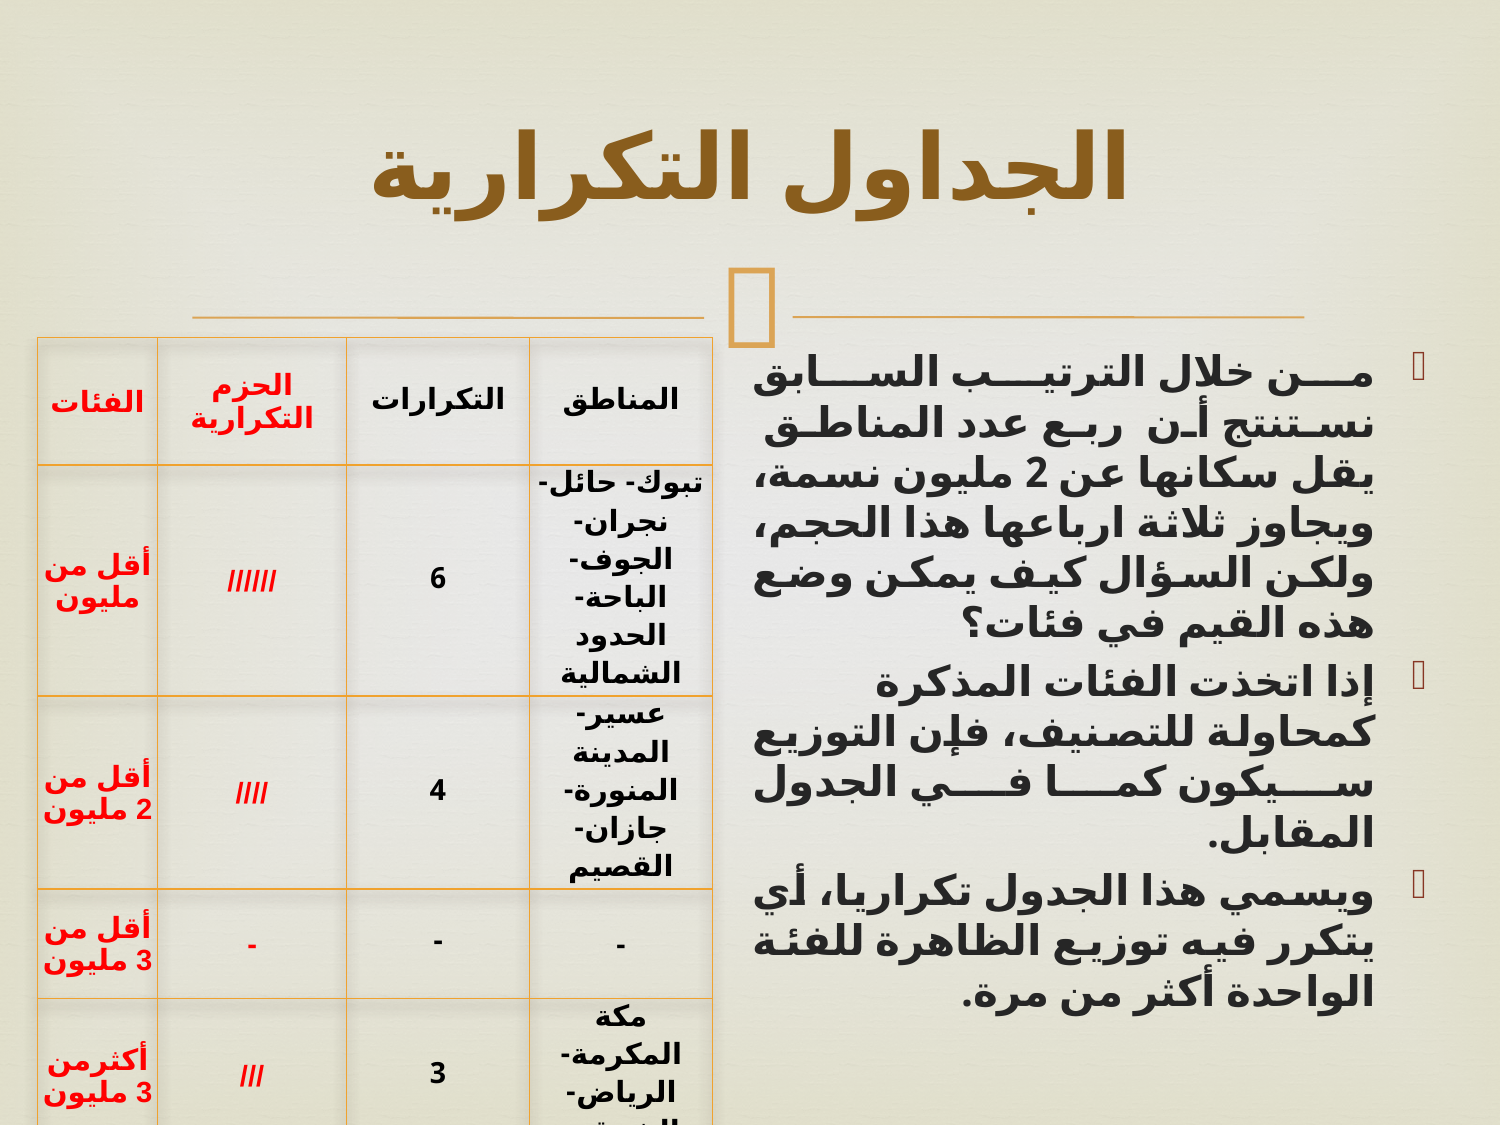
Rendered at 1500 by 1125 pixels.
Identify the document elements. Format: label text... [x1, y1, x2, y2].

table_cell - [347, 890, 529, 998]
table_header الفئات [38, 338, 157, 464]
table_header التكرارات [347, 338, 529, 464]
table_cell ////// [158, 466, 346, 695]
table_cell 3 [347, 999, 529, 1125]
table_cell عسير- المدينة المنورة- جازان- القصيم [530, 697, 712, 888]
list من خلال الترتيب السابق نستنتج أن ربع عدد المناطق يقل سكانها عن 2 مليون نسمة، ويجاوز ثلاثة ارباعها هذا الحجم، ولكن السؤال كيف يمكن وضع هذه القيم في فئات؟ إذا اتخذت الفئات المذكرة كمحاولة للتصنيف، فإن التوزيع سيكون كما في الجدول المقابل. ويسمي هذا الجدول تكراريا، أي يتكرر فيه توزيع الظاهرة للفئة الواحدة أكثر من مرة. [737, 337, 1438, 1063]
table_header المناطق [530, 338, 712, 464]
table_cell - [530, 890, 712, 998]
title الجداول التكرارية [94, 50, 1407, 275]
table_cell تبوك- حائل- نجران- الجوف- الباحة- الحدود الشمالية [530, 466, 712, 695]
table_cell أقل من 3 مليون [38, 890, 157, 998]
table_cell /// [158, 999, 346, 1125]
table_cell أقل من 2 مليون [38, 697, 157, 888]
table_header الحزم التكرارية [158, 338, 346, 464]
table_cell مكة المكرمة- الرياض- الشرقية [530, 999, 712, 1125]
table_cell أقل من مليون [38, 466, 157, 695]
table_cell أكثرمن 3 مليون [38, 999, 157, 1125]
table_cell 4 [347, 697, 529, 888]
table_cell //// [158, 697, 346, 888]
table_cell 6 [347, 466, 529, 695]
table_cell - [158, 890, 346, 998]
